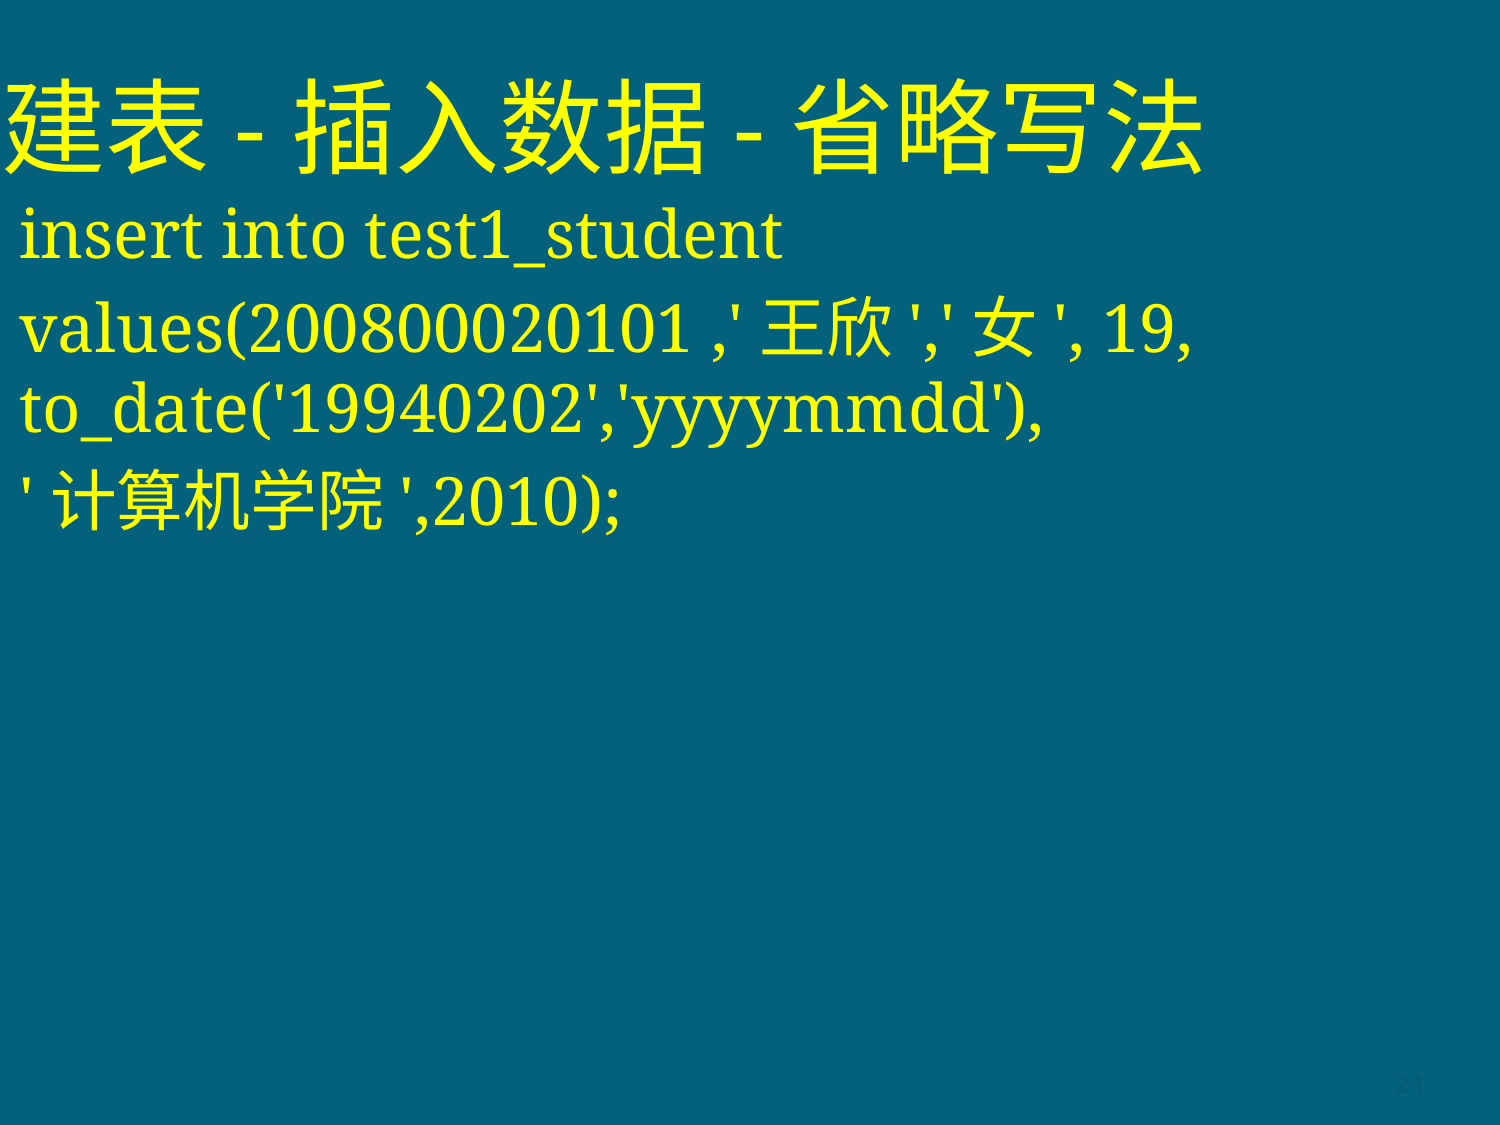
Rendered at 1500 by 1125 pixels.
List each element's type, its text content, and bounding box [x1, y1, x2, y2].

list insert into test1_student values(200800020101 ,'王欣','女', 19, to_date('19940202','yyyymmdd'), '计算机学院',2010); [4, 184, 1500, 1125]
title 建表-插入数据-省略写法 [0, 0, 1500, 188]
